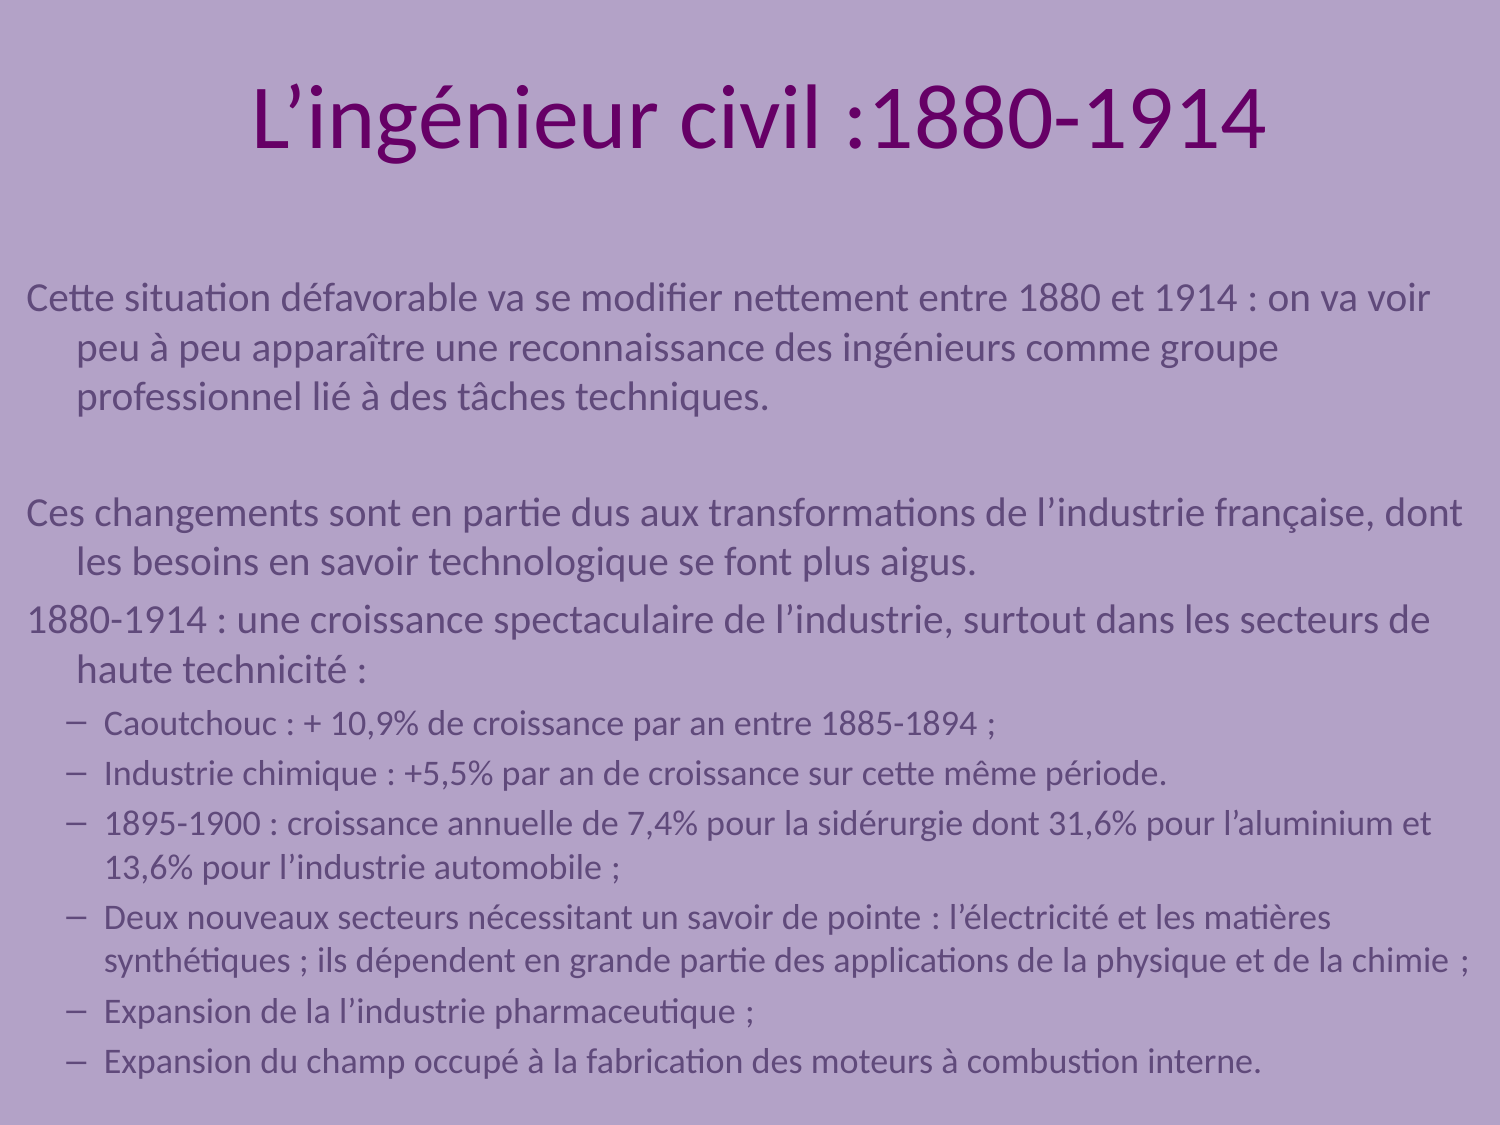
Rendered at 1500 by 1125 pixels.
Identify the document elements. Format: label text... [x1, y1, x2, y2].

title L’ingénieur civil :1880-1914 [75, 45, 1425, 179]
list Cette situation défavorable va se modifier nettement entre 1880 et 1914 : on va voir peu à peu apparaître une reconnaissance des ingénieurs comme groupe professionnel lié à des tâches techniques. Ces changements sont en partie dus aux transformations de l’industrie française, dont les besoins en savoir technologique se font plus aigus. 1880-1914 : une croissance spectaculaire de l’industrie, surtout dans les secteurs de haute technicité : Caoutchouc : + 10,9% de croissance par an entre 1885-1894 ; Industrie chimique : +5,5% par an de croissance sur cette même période. 1895-1900 : croissance annuelle de 7,4% pour la sidérurgie dont 31,6% pour l’aluminium et 13,6% pour l’industrie automobile ; Deux nouveaux secteurs nécessitant un savoir de pointe : l’électricité et les matières synthétiques ; ils dépendent en grande partie des applications de la physique et de la chimie ; Expansion de la l’industrie pharmaceutique ; Expansion du champ occupé à la fabrication des moteurs à combustion interne. [11, 262, 1500, 1125]
